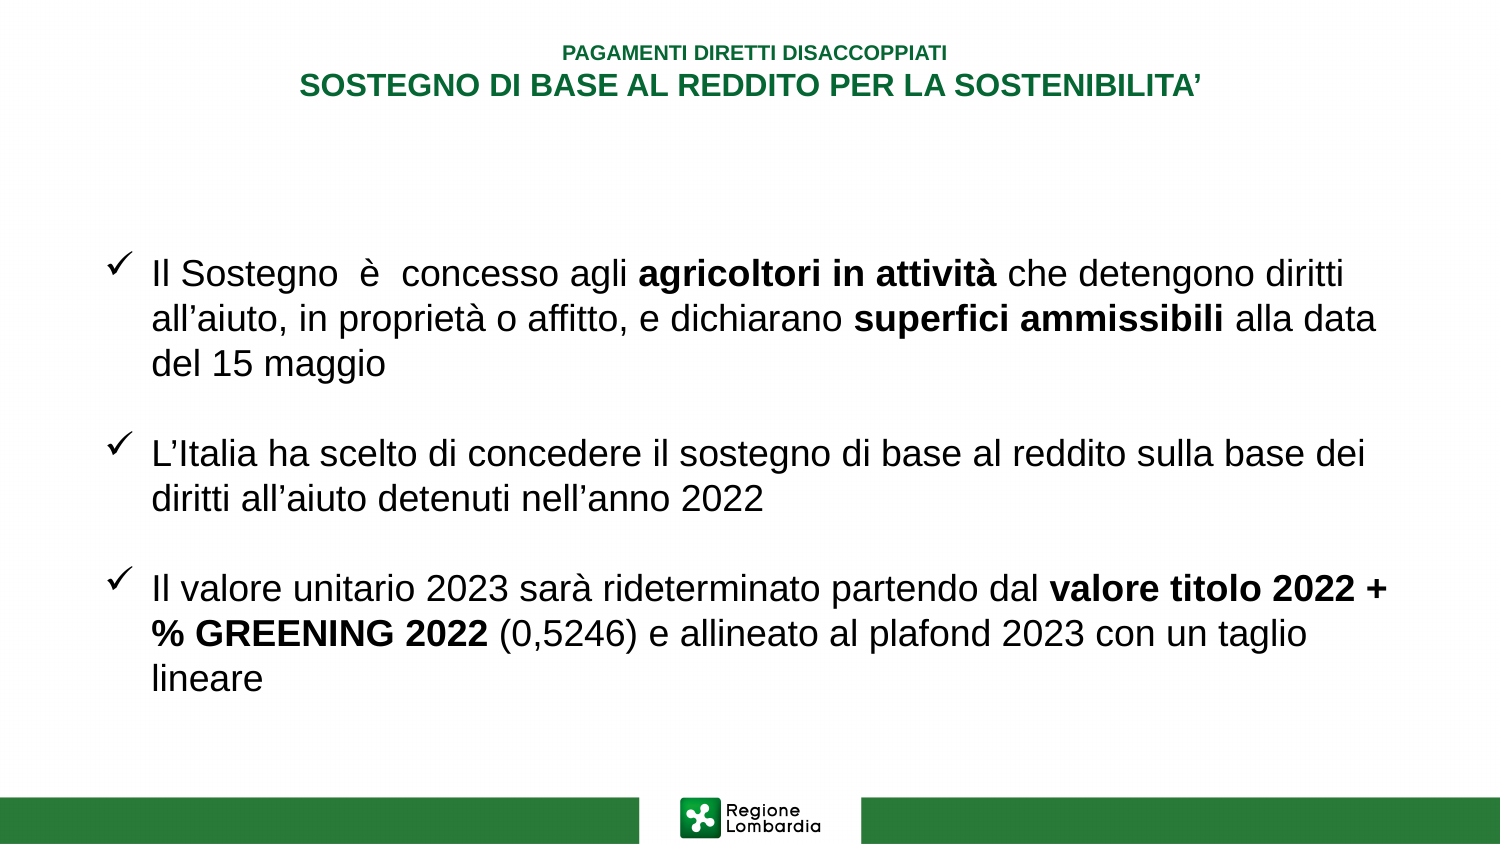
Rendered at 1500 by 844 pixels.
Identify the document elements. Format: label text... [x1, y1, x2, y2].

title PAGAMENTI DIRETTI DISACCOPPIATI SOSTEGNO DI BASE AL REDDITO PER LA SOSTENIBILITA’ [21, 31, 1489, 112]
picture [0, 0, 1500, 844]
subtitle Il Sostegno è concesso agli agricoltori in attività che detengono diritti all’aiuto, in proprietà o affitto, e dichiarano superfici ammissibili alla data del 15 maggio L’Italia ha scelto di concedere il sostegno di base al reddito sulla base dei diritti all’aiuto detenuti nell’anno 2022 Il valore unitario 2023 sarà rideterminato partendo dal valore titolo 2022 + % GREENING 2022 (0,5246) e allineato al plafond 2023 con un taglio lineare [35, 241, 1405, 724]
